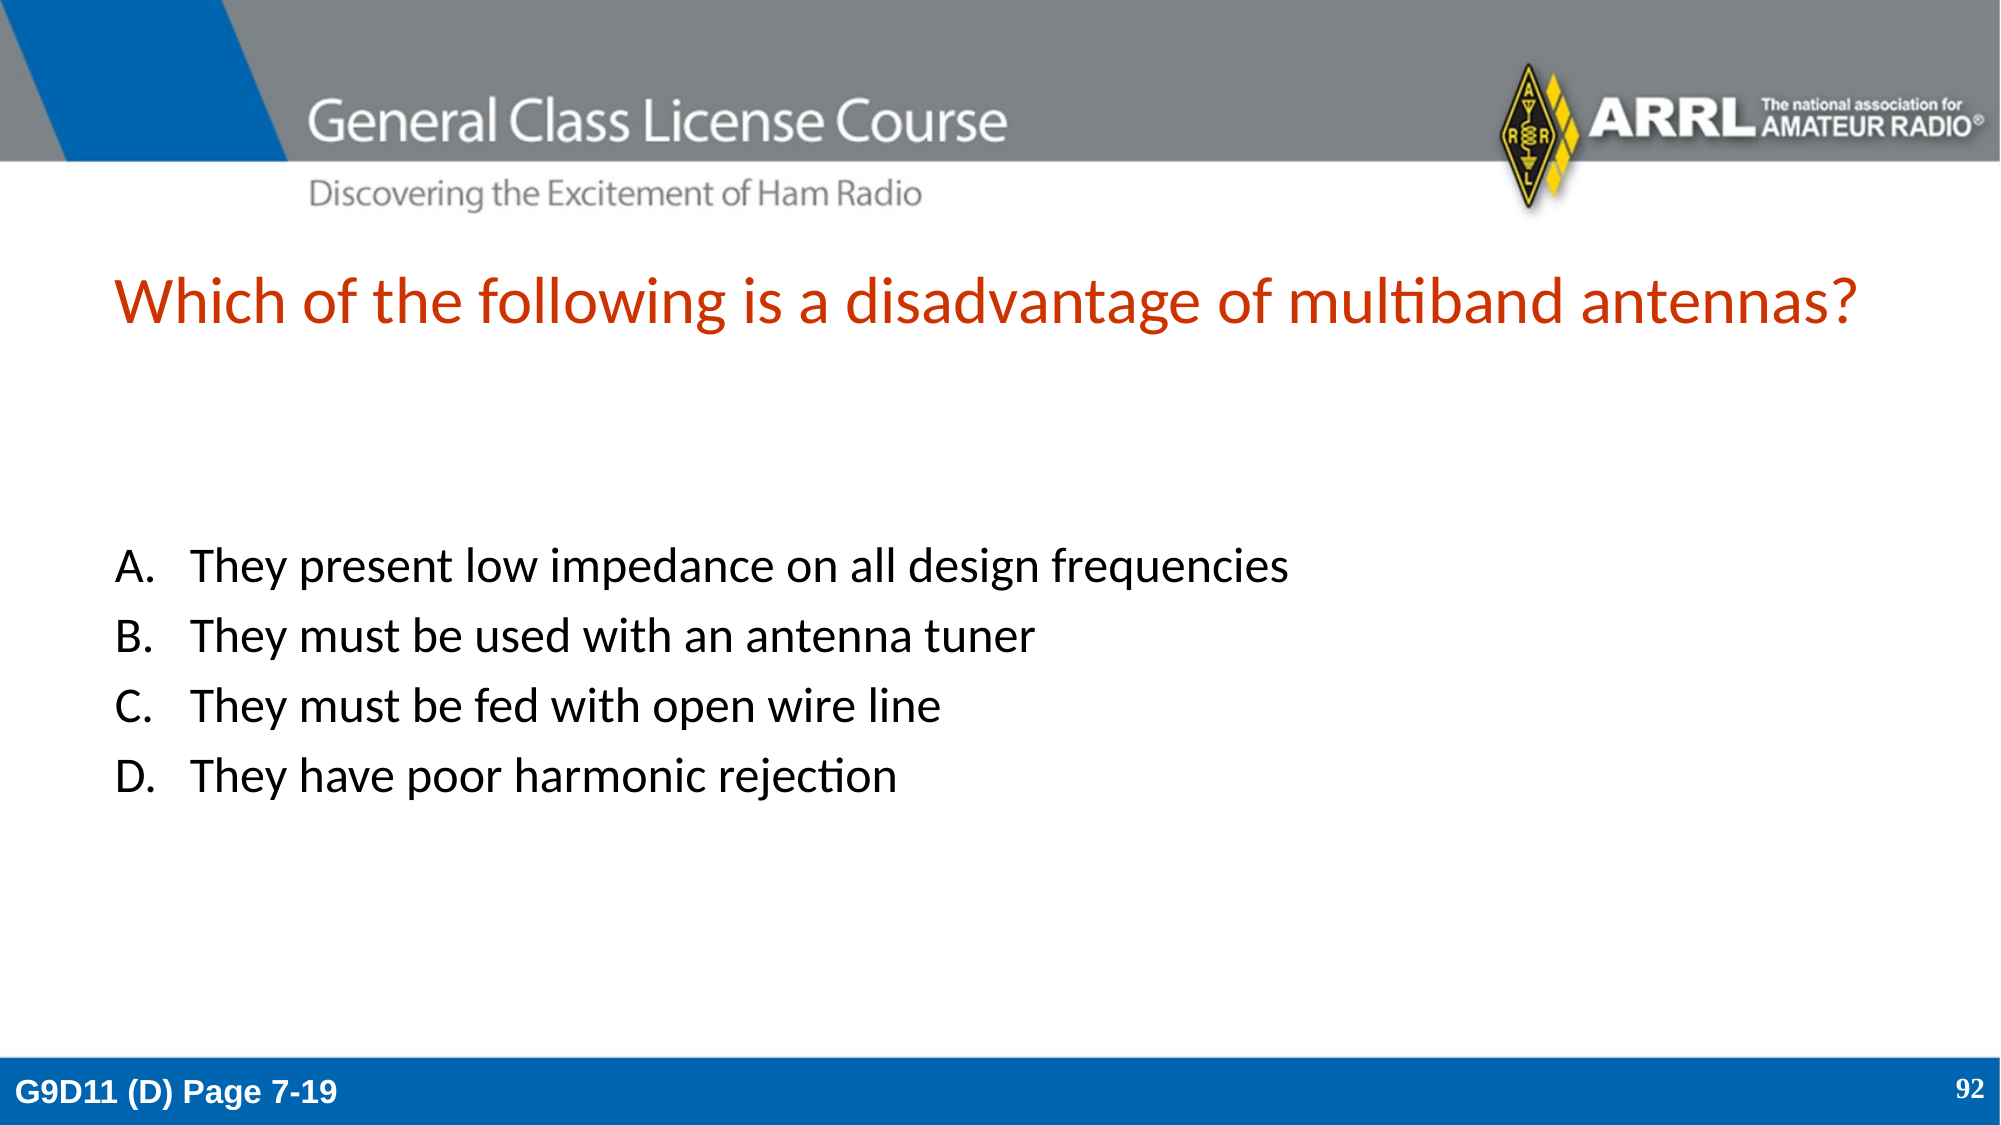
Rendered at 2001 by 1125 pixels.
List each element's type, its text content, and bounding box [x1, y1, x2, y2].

text_box G9D11 (D) Page 7-19 [0, 1062, 1313, 1118]
title Which of the following is a disadvantage of multiband antennas? [99, 249, 1900, 468]
picture [0, 0, 2001, 1125]
text_box 92 [1875, 1062, 2000, 1113]
list They present low impedance on all design frequencies They must be used with an antenna tuner They must be fed with open wire line They have poor harmonic rejection [99, 525, 1900, 1005]
